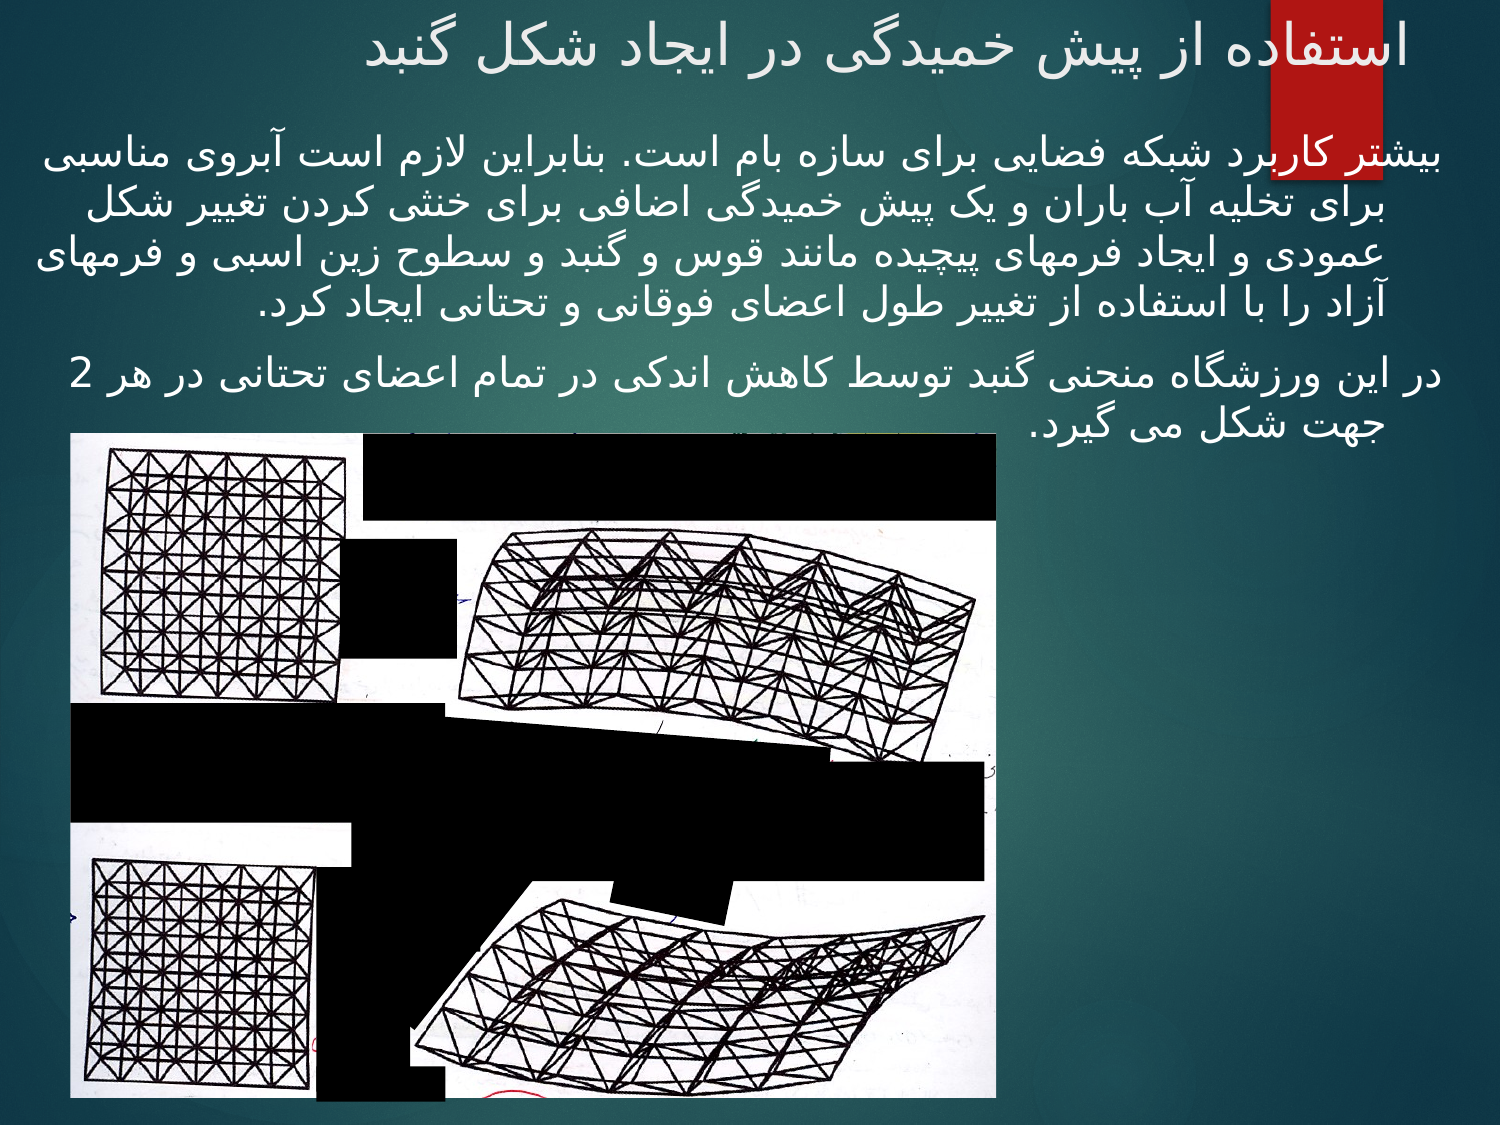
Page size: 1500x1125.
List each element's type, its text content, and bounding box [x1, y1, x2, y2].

list بیشتر کاربرد شبکه فضایی برای سازه بام است. بنابراین لازم است آبروی مناسبی برای تخلیه آب باران و یک پیش خمیدگی اضافی برای خنثی کردن تغییر شکل عمودی و ایجاد فرمهای پیچیده مانند قوس و گنبد و سطوح زین اسبی و فرمهای آزاد را با استفاده از تغییر طول اعضای فوقانی و تحتانی ایجاد کرد. در این ورزشگاه منحنی گنبد توسط کاهش اندکی در تمام اعضای تحتانی در هر 2 جهت شکل می گیرد. [0, 117, 1459, 1082]
picture [70, 433, 997, 1098]
title استفاده از پیش خمیدگی در ایجاد شکل گنبد [76, 0, 1427, 117]
